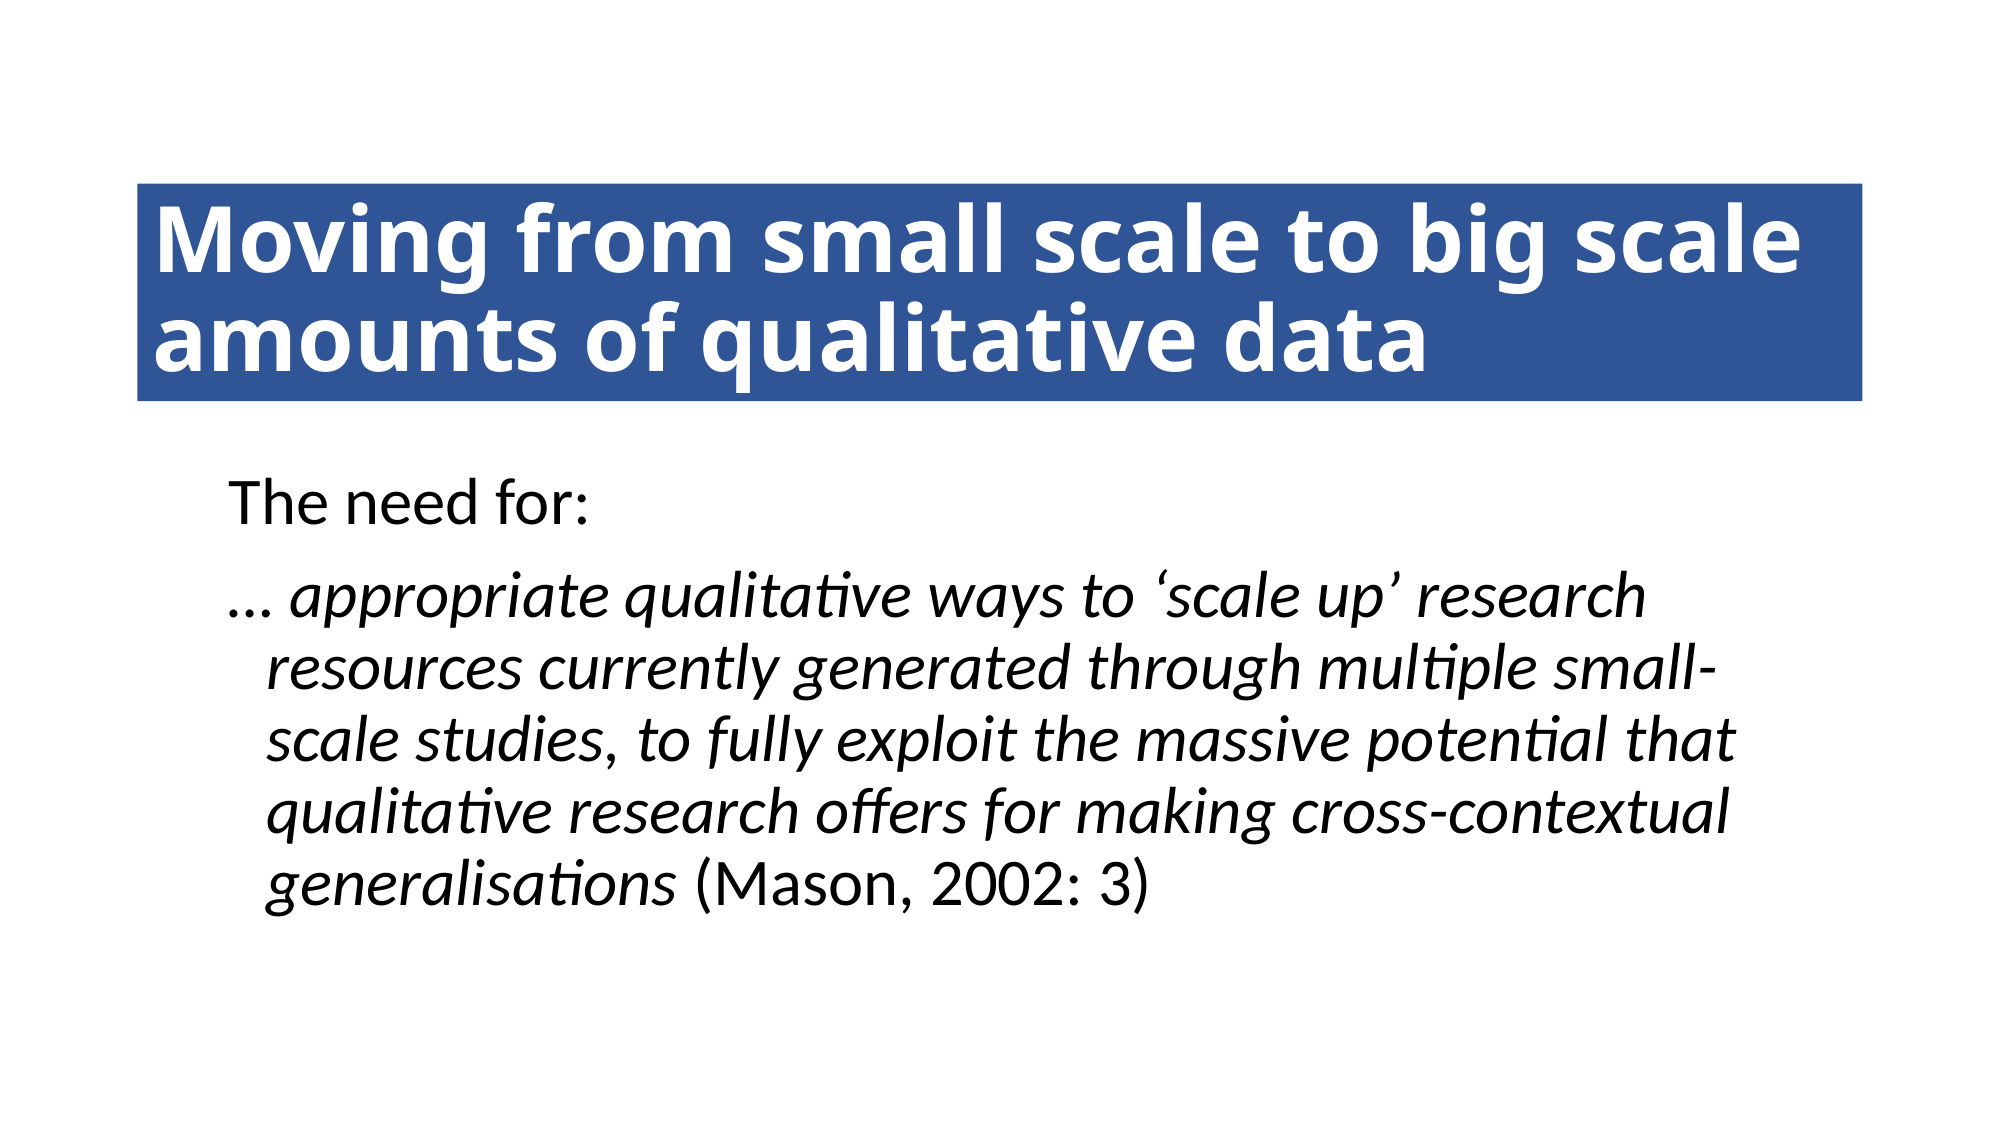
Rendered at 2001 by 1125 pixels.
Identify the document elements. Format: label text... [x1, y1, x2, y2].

list The need for: … appropriate qualitative ways to ‘scale up’ research resources currently generated through multiple small-scale studies, to fully exploit the massive potential that qualitative research offers for making cross-contextual generalisations (Mason, 2002: 3) [213, 459, 1794, 1016]
title Moving from small scale to big scale amounts of qualitative data [137, 183, 1863, 402]
